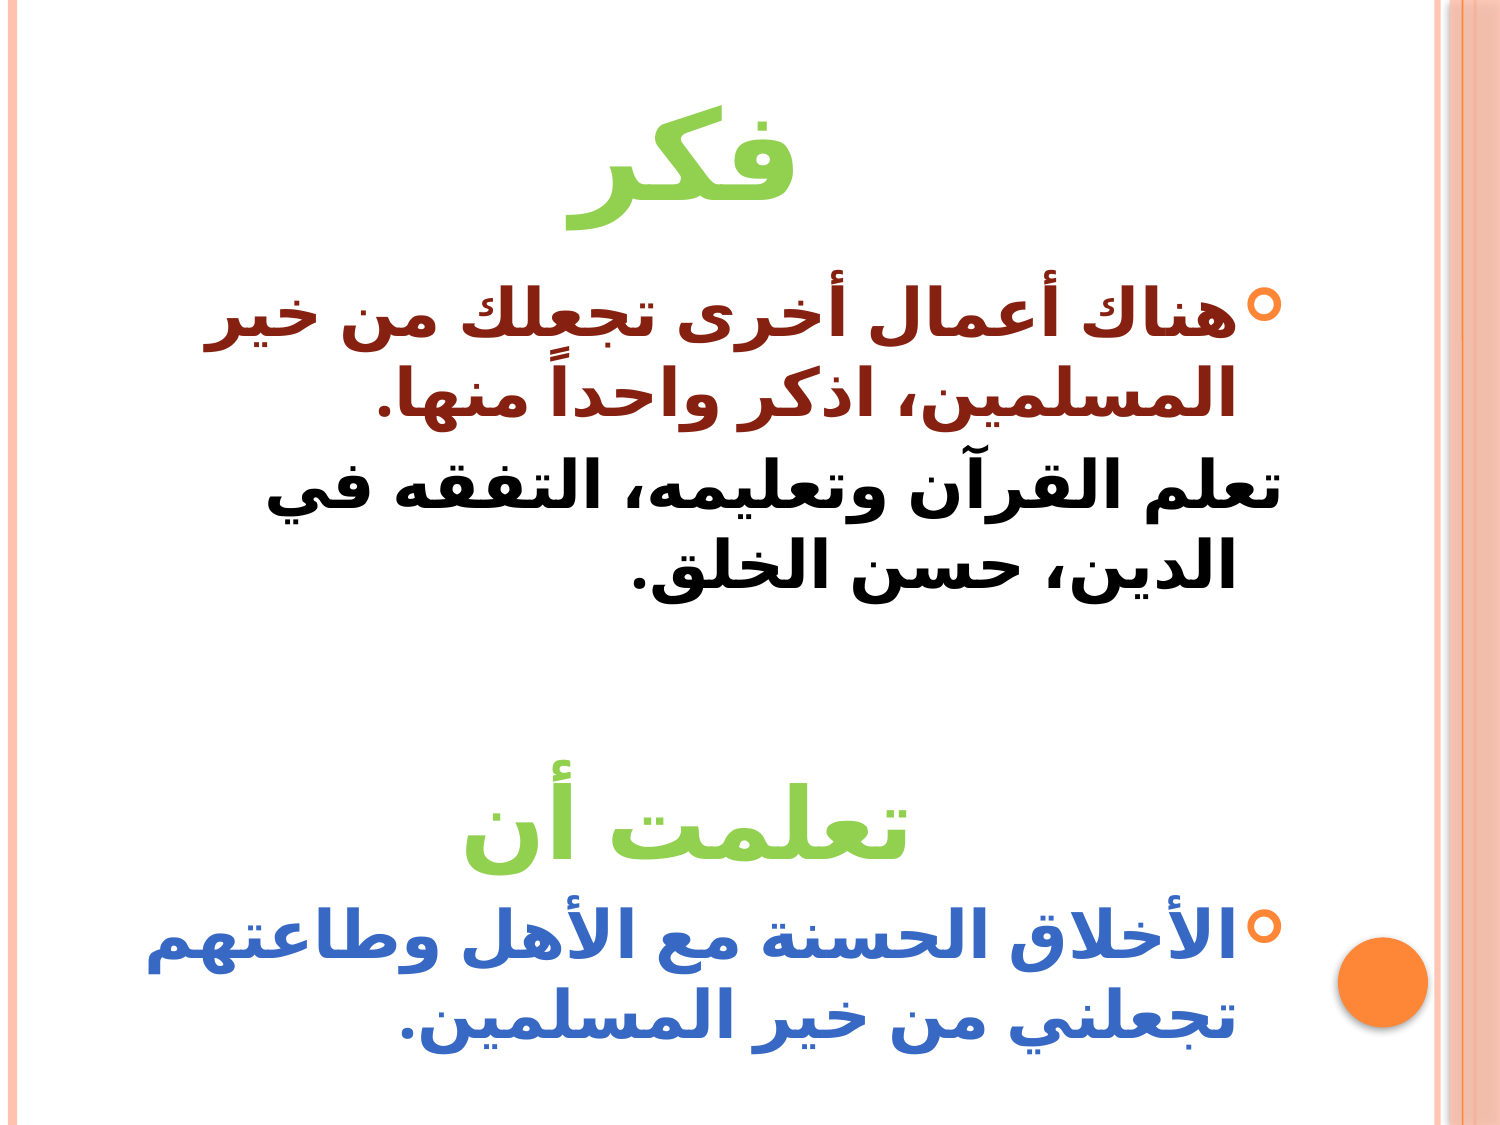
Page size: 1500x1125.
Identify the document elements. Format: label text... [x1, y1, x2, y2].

title فكر [75, 45, 1300, 233]
list هناك أعمال أخرى تجعلك من خير المسلمين، اذكر واحداً منها. تعلم القرآن وتعليمه، التفقه في الدين، حسن الخلق. تعلمت أن الأخلاق الحسنة مع الأهل وطاعتهم تجعلني من خير المسلمين. [75, 262, 1300, 1062]
